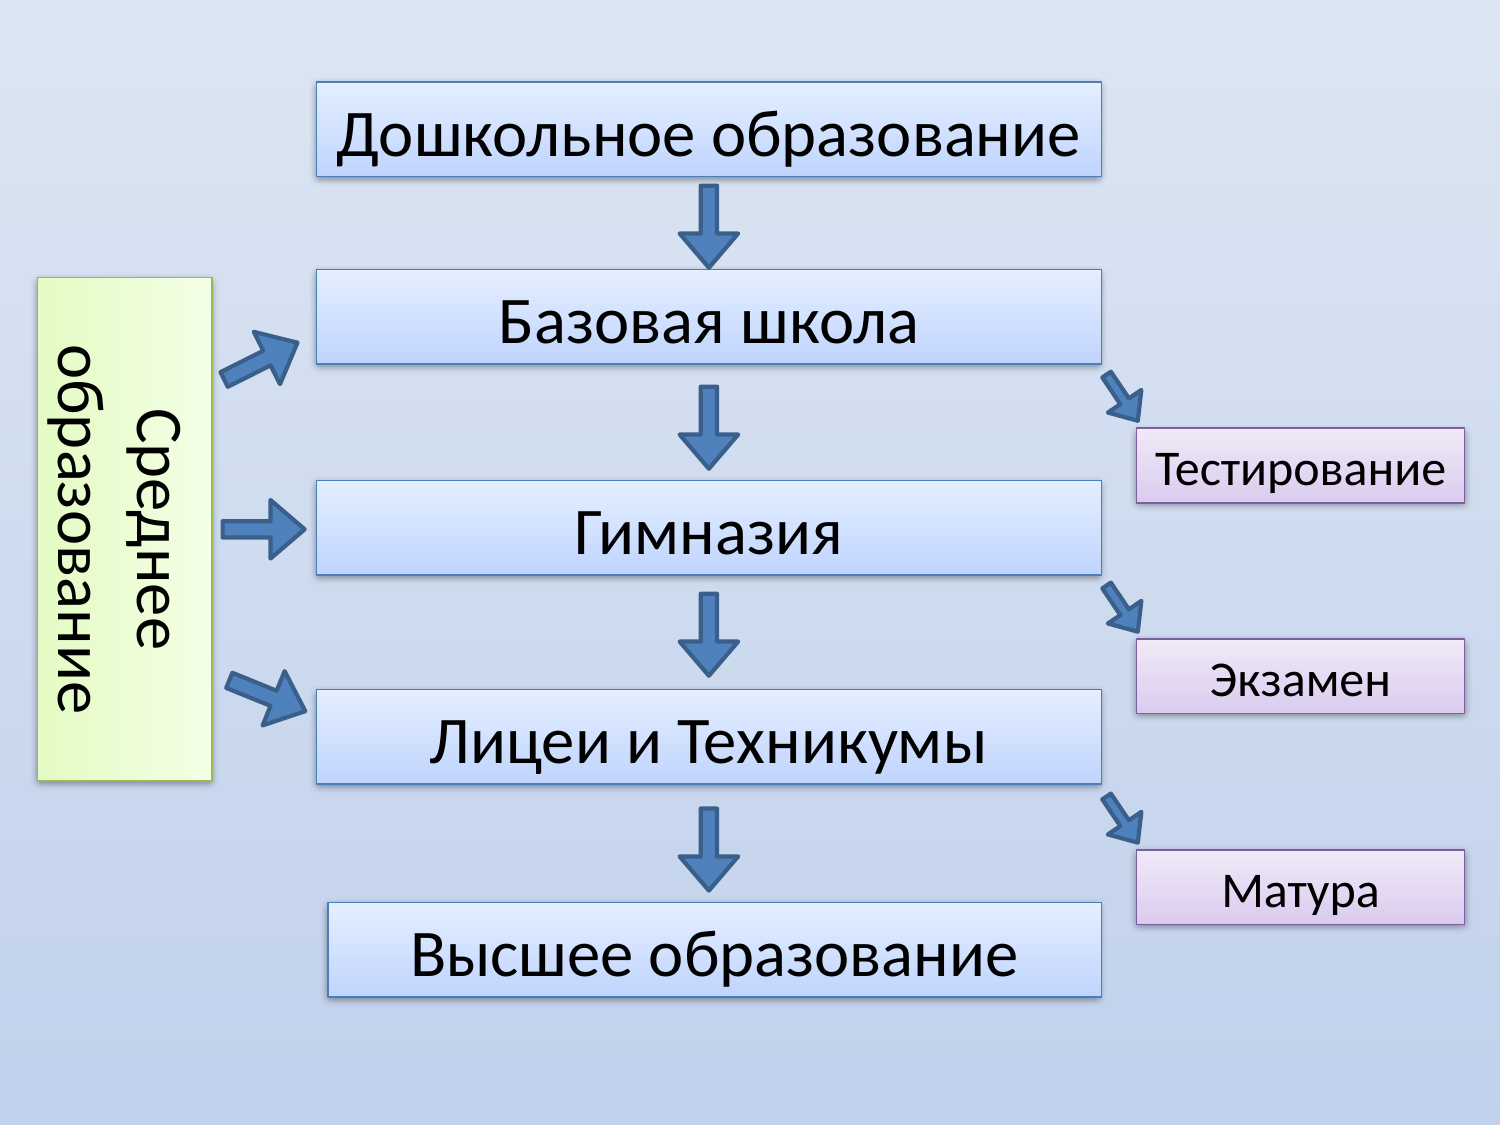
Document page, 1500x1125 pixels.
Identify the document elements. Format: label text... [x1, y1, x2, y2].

text_box [224, 669, 308, 728]
text_box [1100, 580, 1144, 634]
text_box Базовая школа [316, 269, 1102, 365]
text_box [1100, 791, 1144, 845]
text_box Экзамен [1136, 638, 1465, 714]
text_box [677, 591, 741, 678]
text_box [677, 806, 741, 893]
text_box [677, 384, 741, 471]
text_box Матура [1136, 849, 1465, 925]
text_box [1100, 369, 1144, 423]
text_box Среднее образование [37, 277, 213, 782]
text_box [218, 329, 300, 389]
text_box [220, 498, 307, 561]
text_box [677, 183, 741, 270]
text_box Высшее образование [327, 902, 1102, 998]
text_box Дошкольное образование [316, 81, 1102, 177]
text_box Тестирование [1136, 427, 1465, 504]
text_box Гимназия [316, 480, 1102, 576]
text_box Лицеи и Техникумы [316, 689, 1102, 785]
